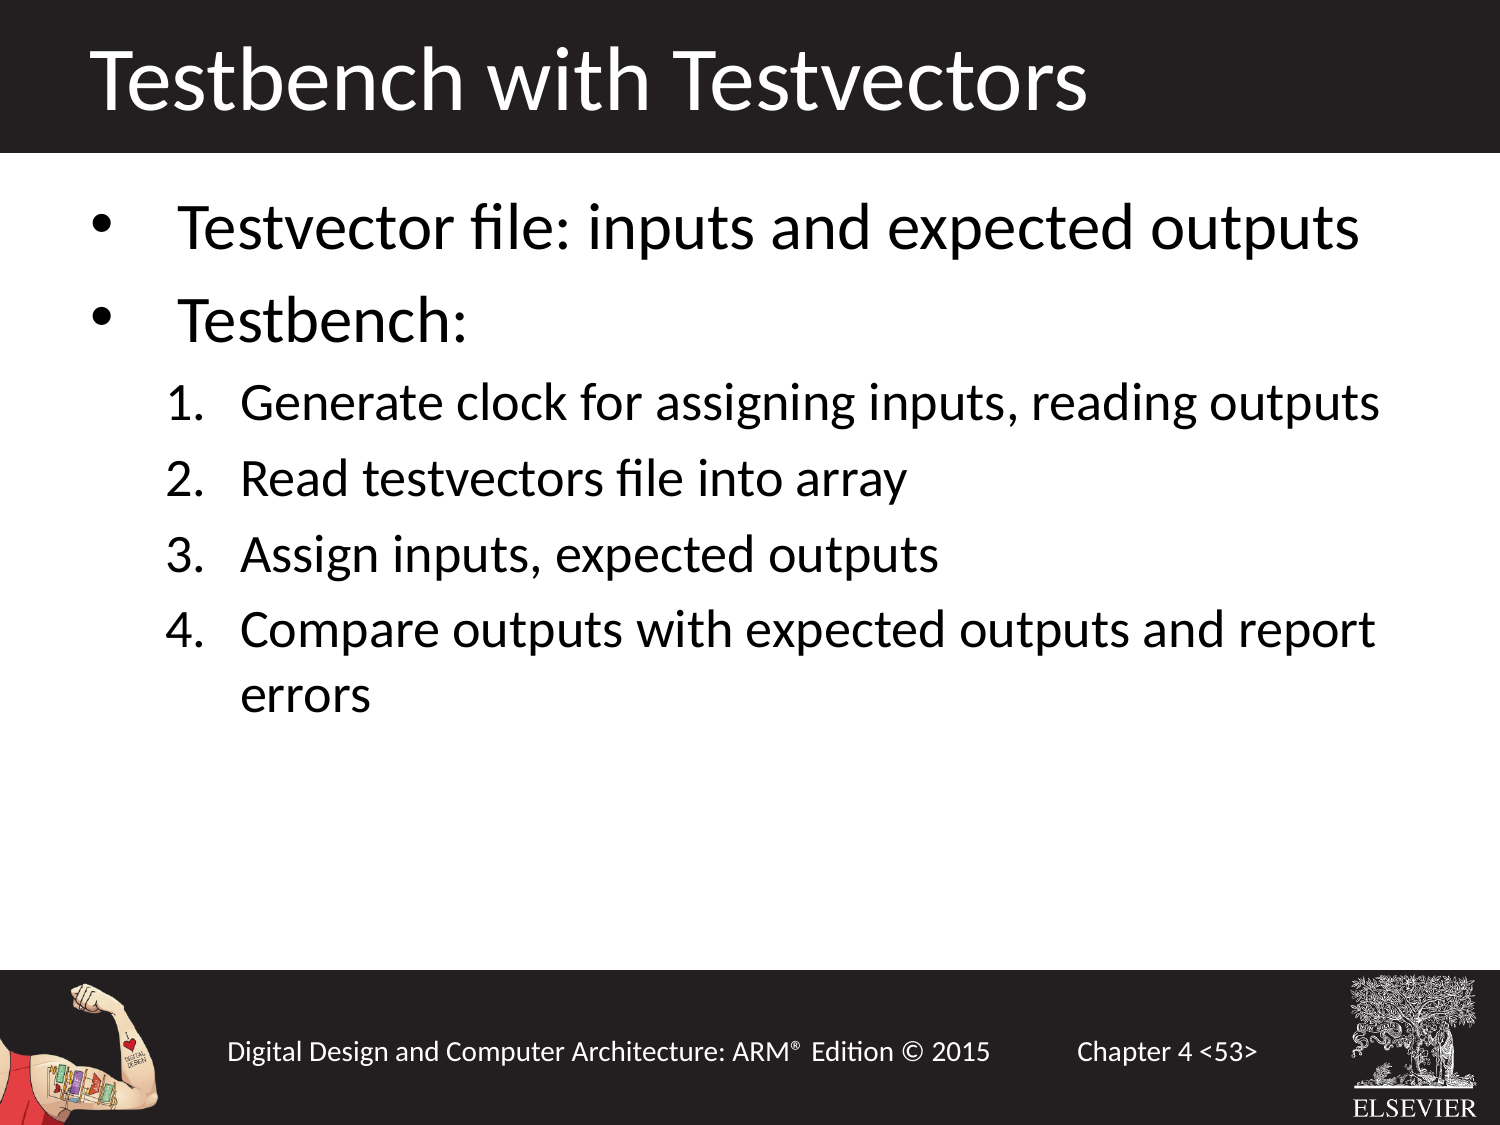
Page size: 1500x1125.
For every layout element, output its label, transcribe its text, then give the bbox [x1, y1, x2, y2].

picture [0, 979, 163, 1125]
text_box Testbench with Testvectors [75, 11, 1375, 136]
picture [1350, 974, 1477, 1117]
list Testvector file: inputs and expected outputs Testbench: Generate clock for assigning inputs, reading outputs Read testvectors file into array Assign inputs, expected outputs Compare outputs with expected outputs and report errors [75, 174, 1463, 1025]
